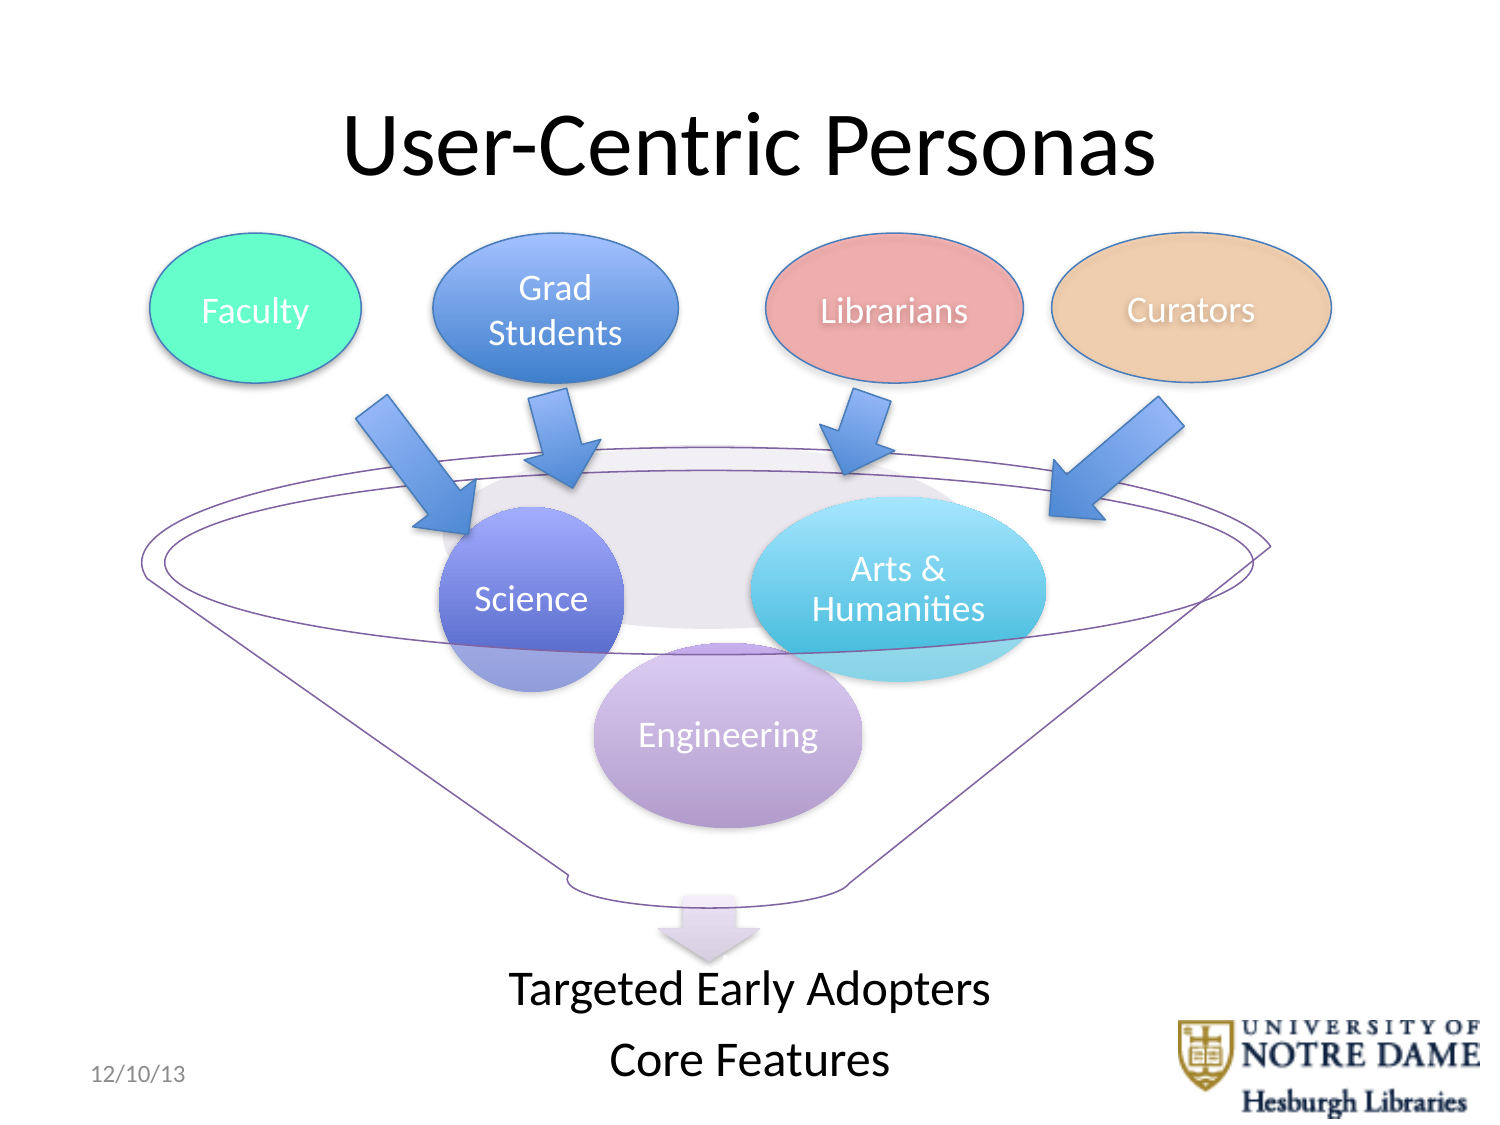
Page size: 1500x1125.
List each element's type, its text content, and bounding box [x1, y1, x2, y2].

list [94, 417, 1324, 1077]
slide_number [75, 1042, 425, 1103]
picture [1178, 1020, 1480, 1119]
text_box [407, 962, 1093, 1087]
text_box Grad Students [432, 232, 680, 384]
title User-Centric Personas [75, 45, 1425, 233]
text_box [842, 387, 892, 416]
text_box Librarians [764, 232, 1025, 384]
text_box [357, 393, 405, 416]
text_box [527, 387, 575, 416]
text_box Faculty [148, 232, 363, 384]
text_box Curators [1050, 231, 1333, 384]
text_box [1134, 395, 1177, 416]
